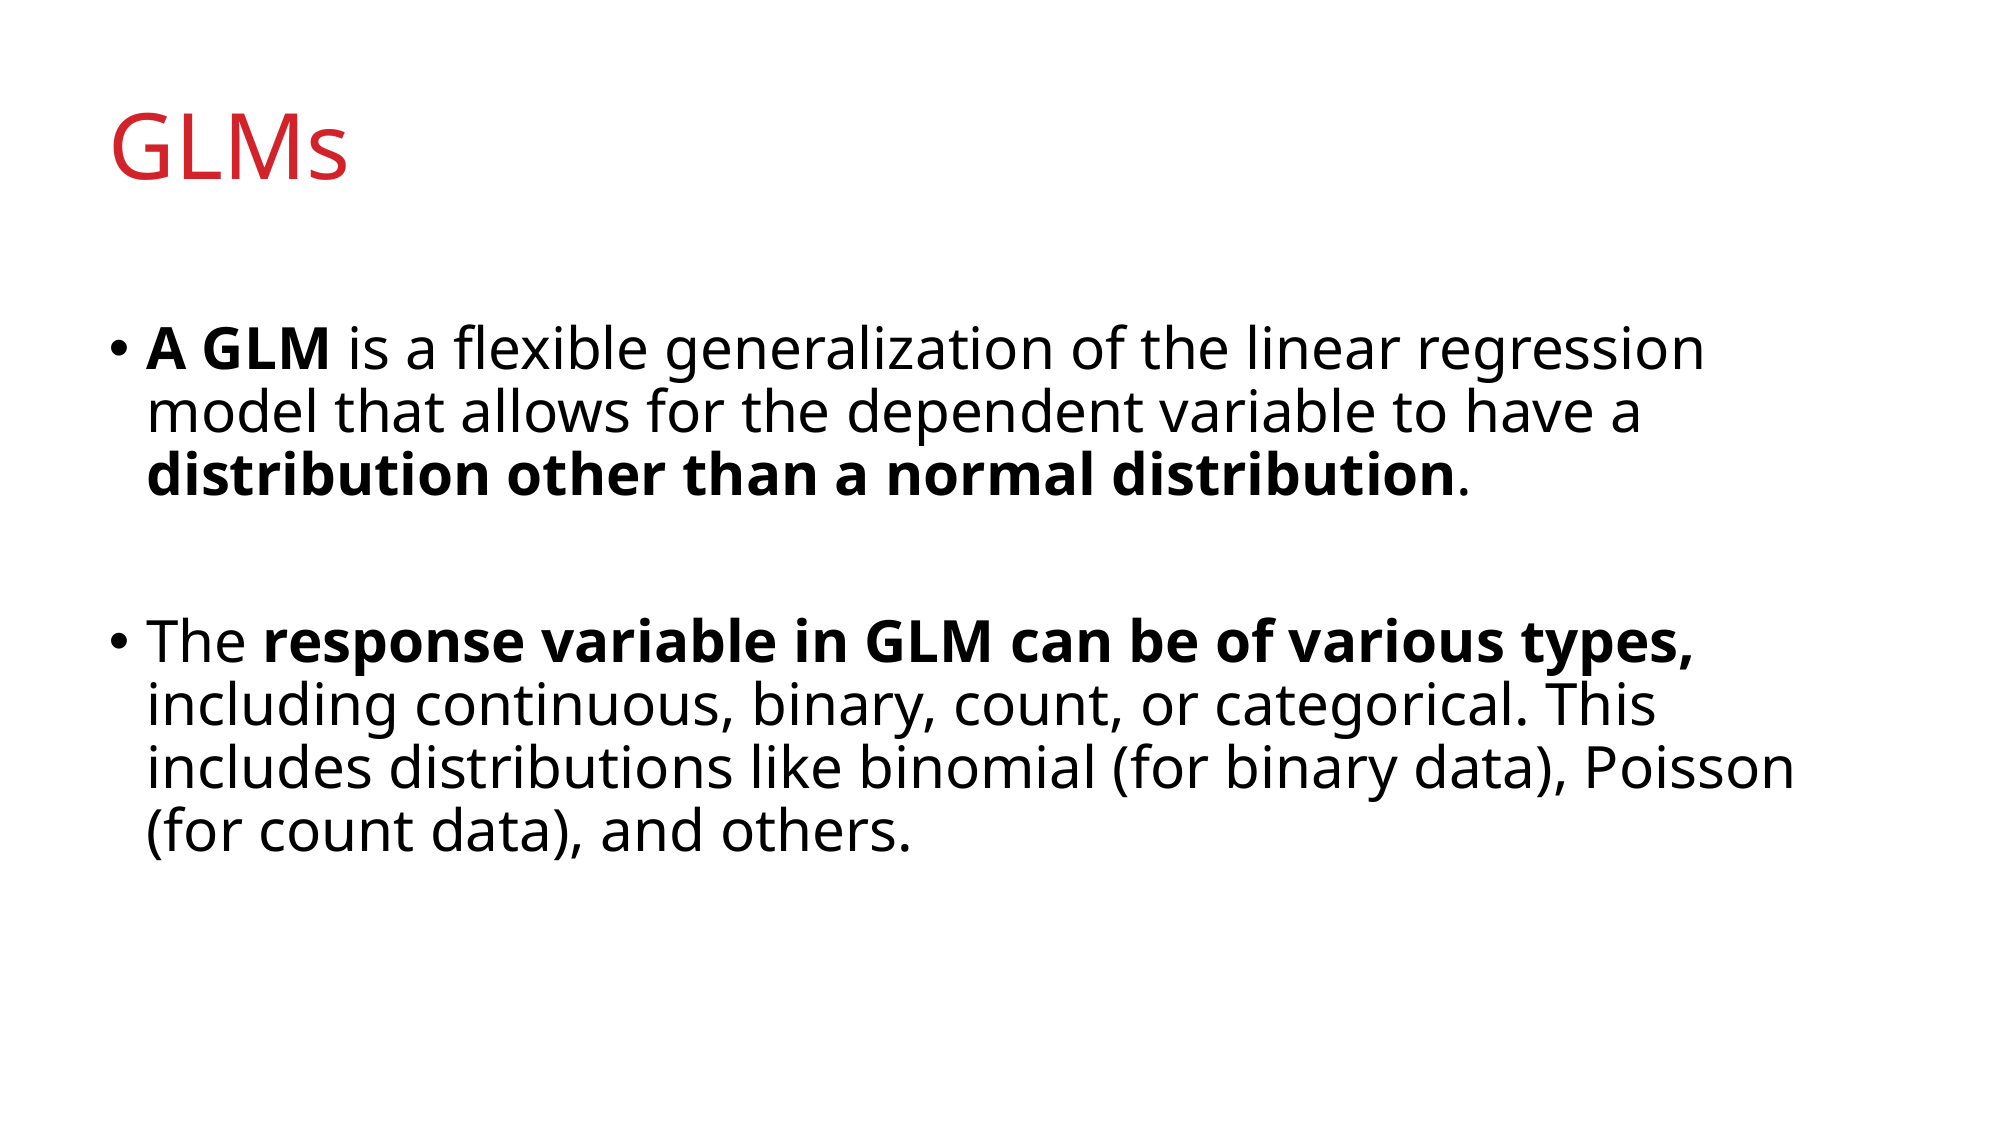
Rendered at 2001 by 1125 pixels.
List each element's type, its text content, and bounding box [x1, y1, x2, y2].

list A GLM is a flexible generalization of the linear regression model that allows for the dependent variable to have a distribution other than a normal distribution. The response variable in GLM can be of various types, including continuous, binary, count, or categorical. This includes distributions like binomial (for binary data), Poisson (for count data), and others. [93, 311, 1863, 1050]
title GLMs [93, 32, 1863, 268]
